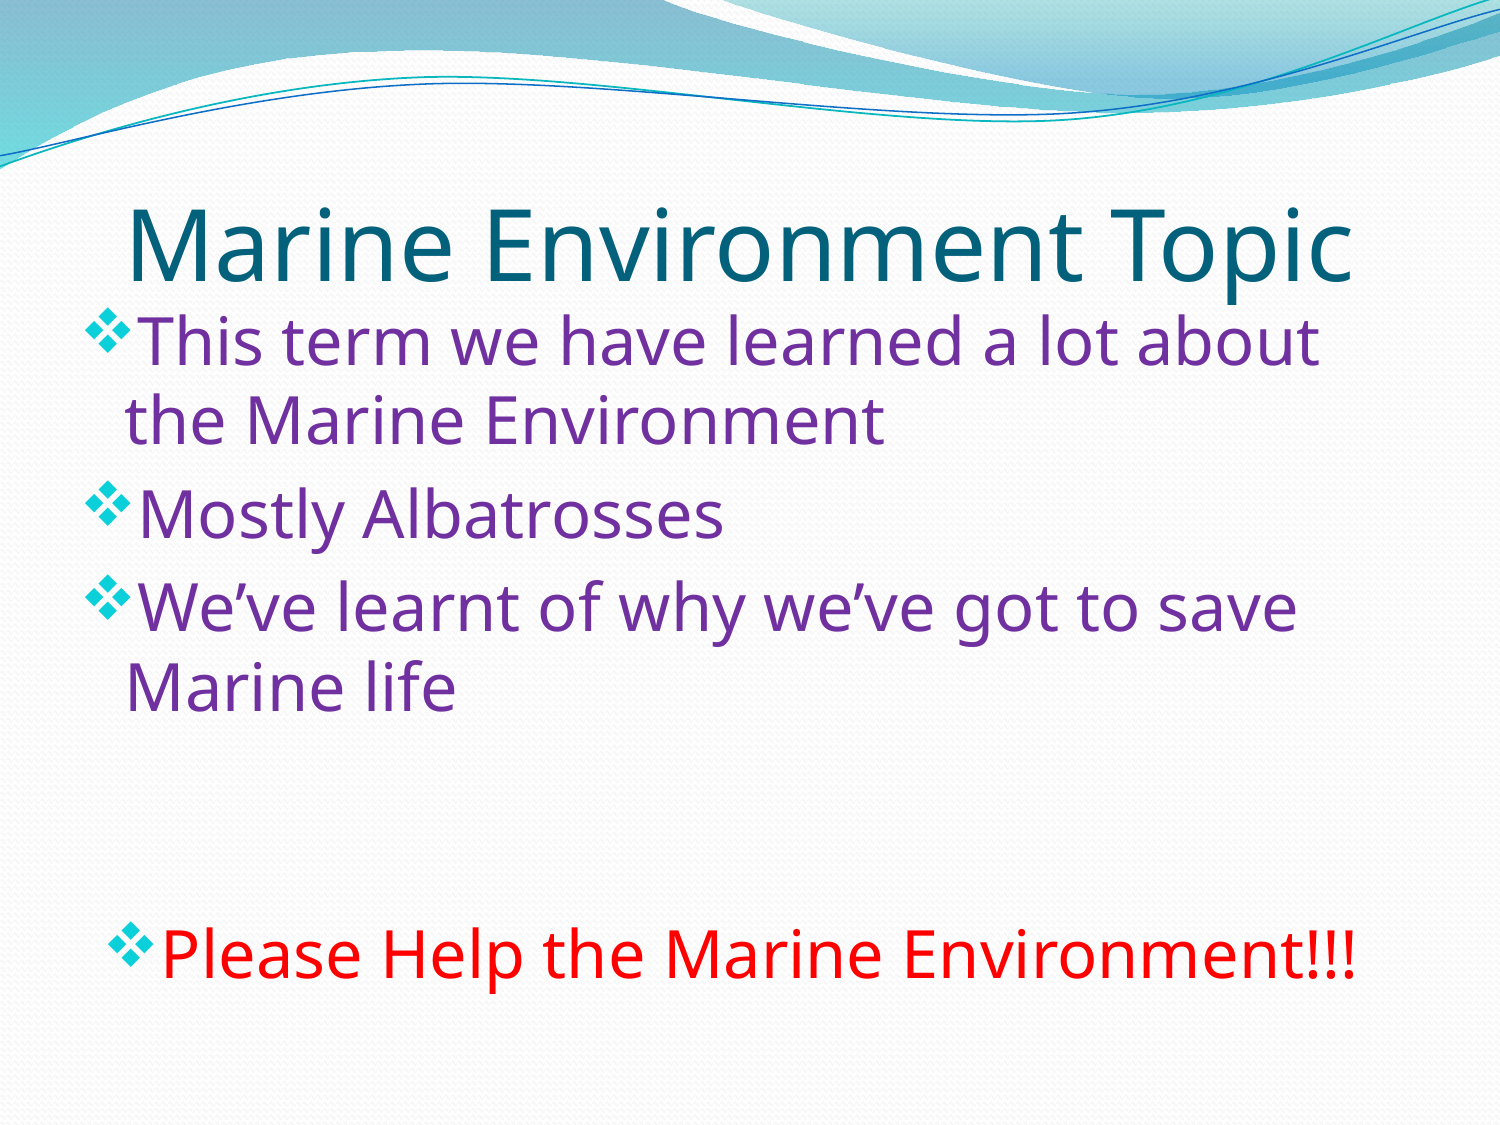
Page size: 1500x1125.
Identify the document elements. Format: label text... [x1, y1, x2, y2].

title Marine Environment Topic [64, 113, 1415, 290]
list This term we have learned a lot about the Marine Environment Mostly Albatrosses We’ve learnt of why we’ve got to save Marine life Please Help the Marine Environment!!! [64, 290, 1415, 1011]
